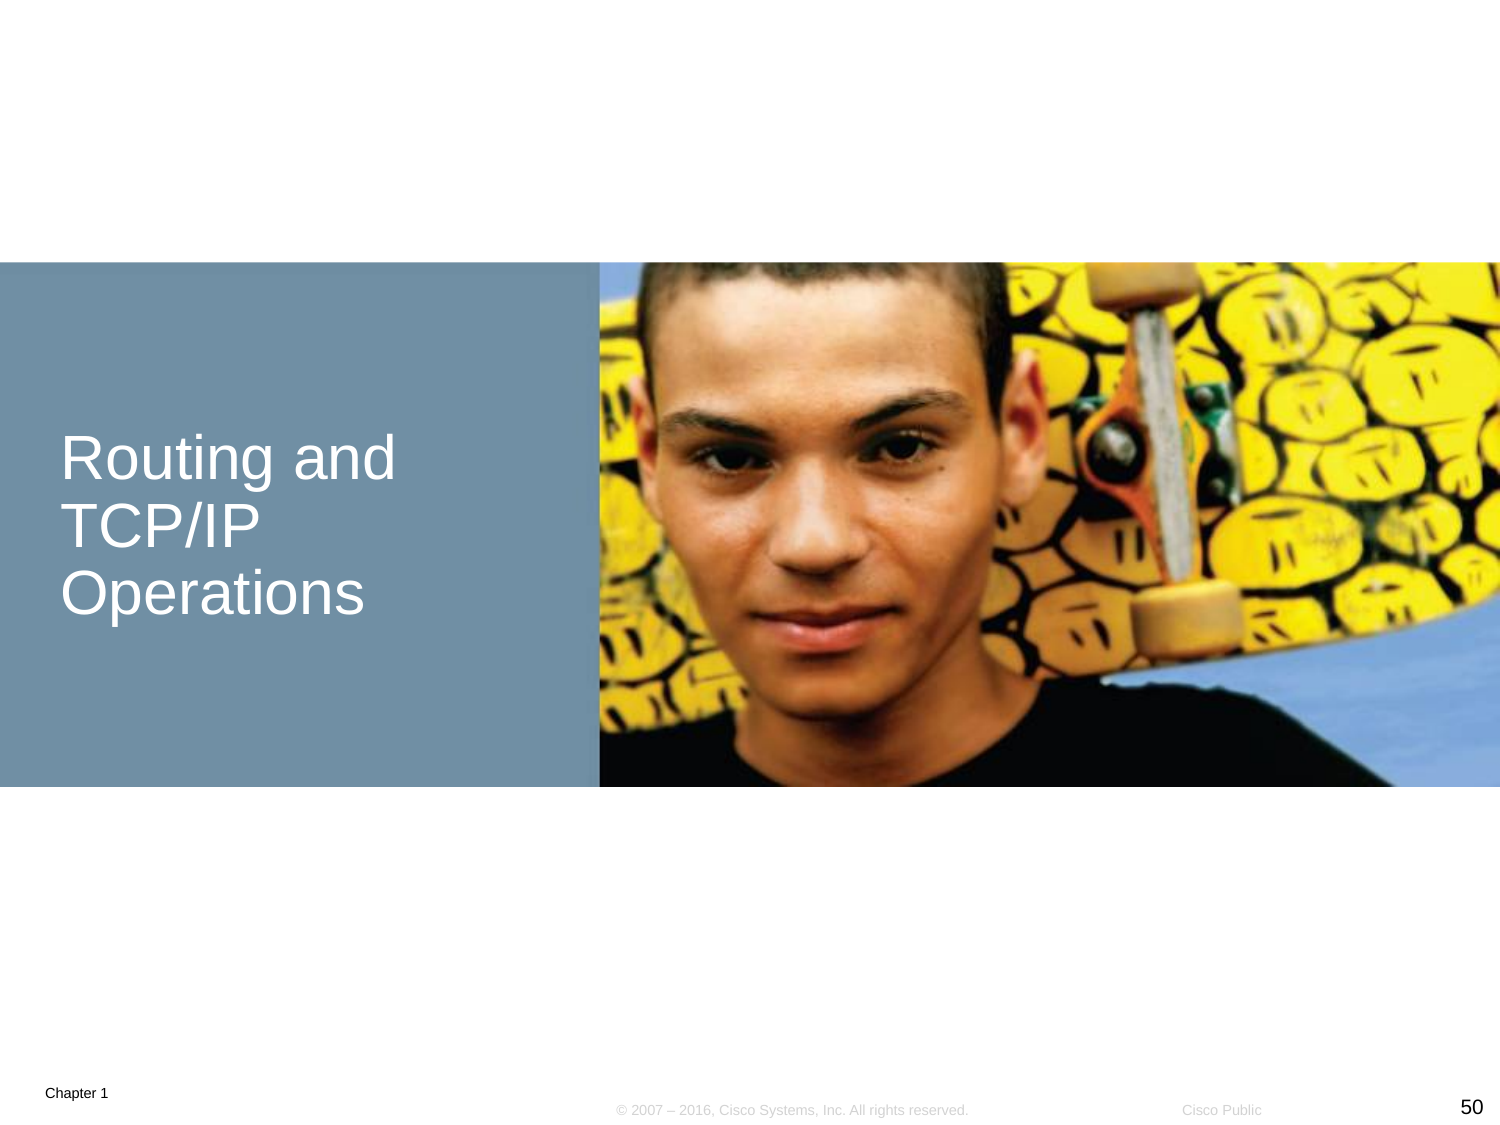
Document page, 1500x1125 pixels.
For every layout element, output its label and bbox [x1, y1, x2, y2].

picture [0, 262, 1500, 787]
text_box [0, 0, 1500, 261]
